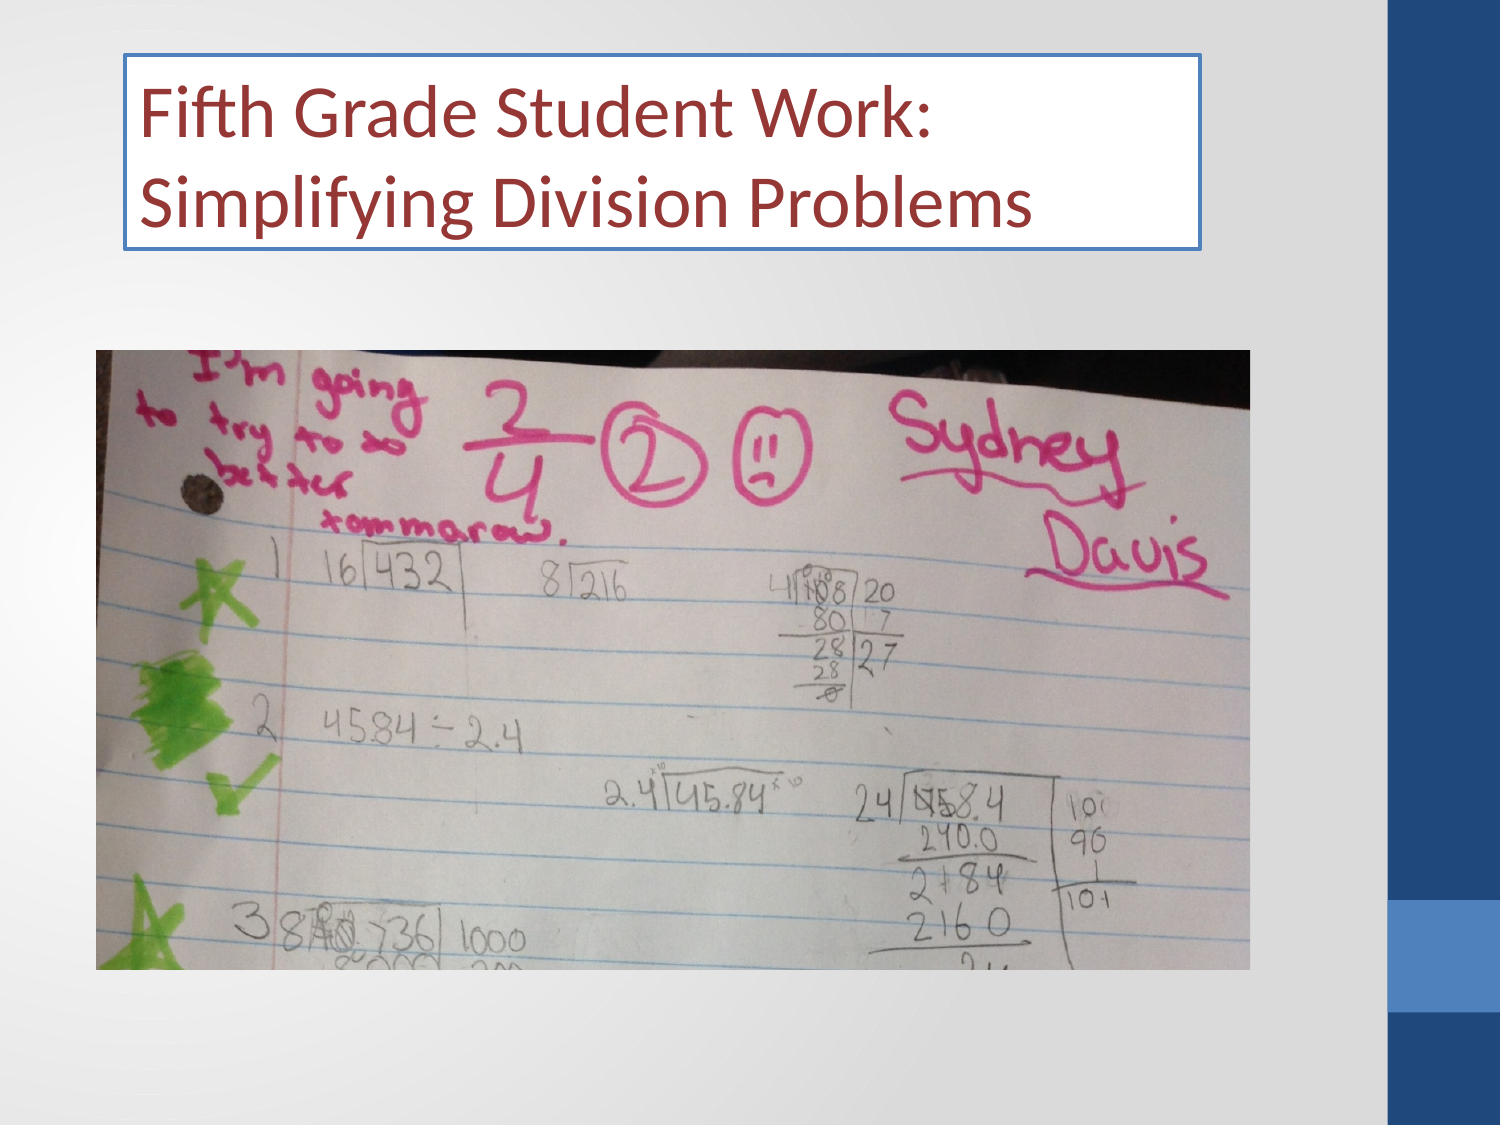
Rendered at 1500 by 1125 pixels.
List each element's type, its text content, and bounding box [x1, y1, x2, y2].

picture [97, 81, 1251, 1125]
text_box Fifth Grade Student Work: Simplifying Division Problems [123, 53, 1202, 251]
